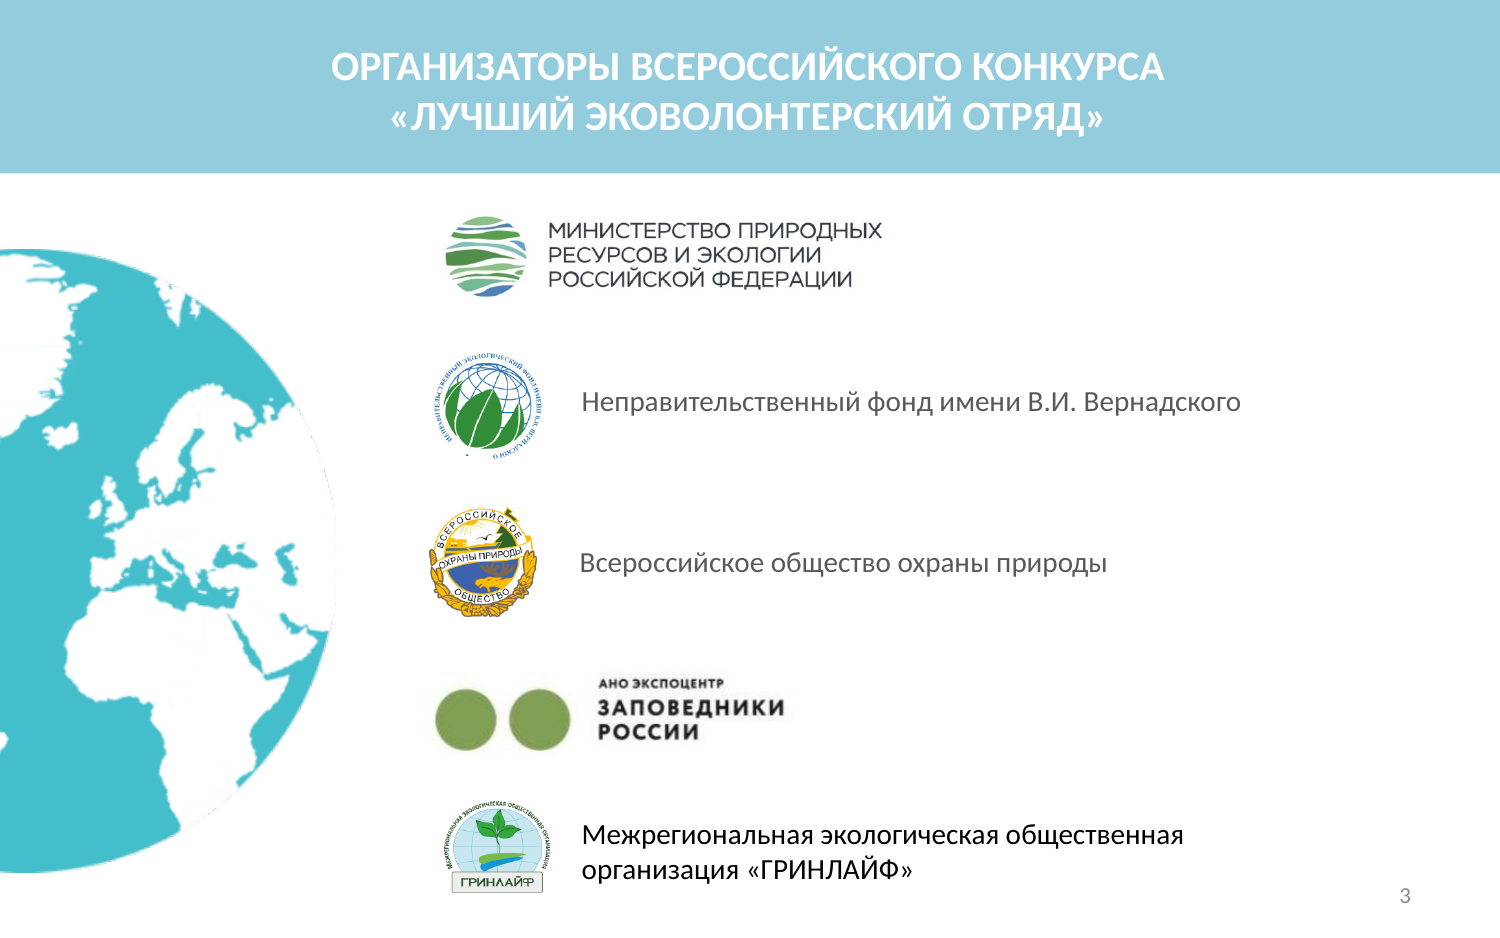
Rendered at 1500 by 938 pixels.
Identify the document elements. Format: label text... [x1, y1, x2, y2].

picture [383, 665, 831, 767]
picture [444, 801, 550, 894]
text_box Неправительственный фонд имени В.И. Вернадского [566, 374, 1258, 425]
text_box ОРГАНИЗАТОРЫ ВСЕРОССИЙСКОГО КОНКУРСА «ЛУЧШИЙ ЭКОВОЛОНТЕРСКИЙ ОТРЯД» [312, 31, 1183, 147]
slide_number 3 [1074, 868, 1425, 919]
picture [428, 507, 537, 618]
text_box Межрегиональная экологическая общественная организация «ГРИНЛАЙФ» [566, 808, 1270, 893]
text_box [0, 0, 1500, 175]
picture [428, 196, 944, 305]
picture [426, 342, 550, 464]
text_box Всероссийское общество охраны природы [564, 535, 1268, 586]
picture [0, 249, 337, 874]
